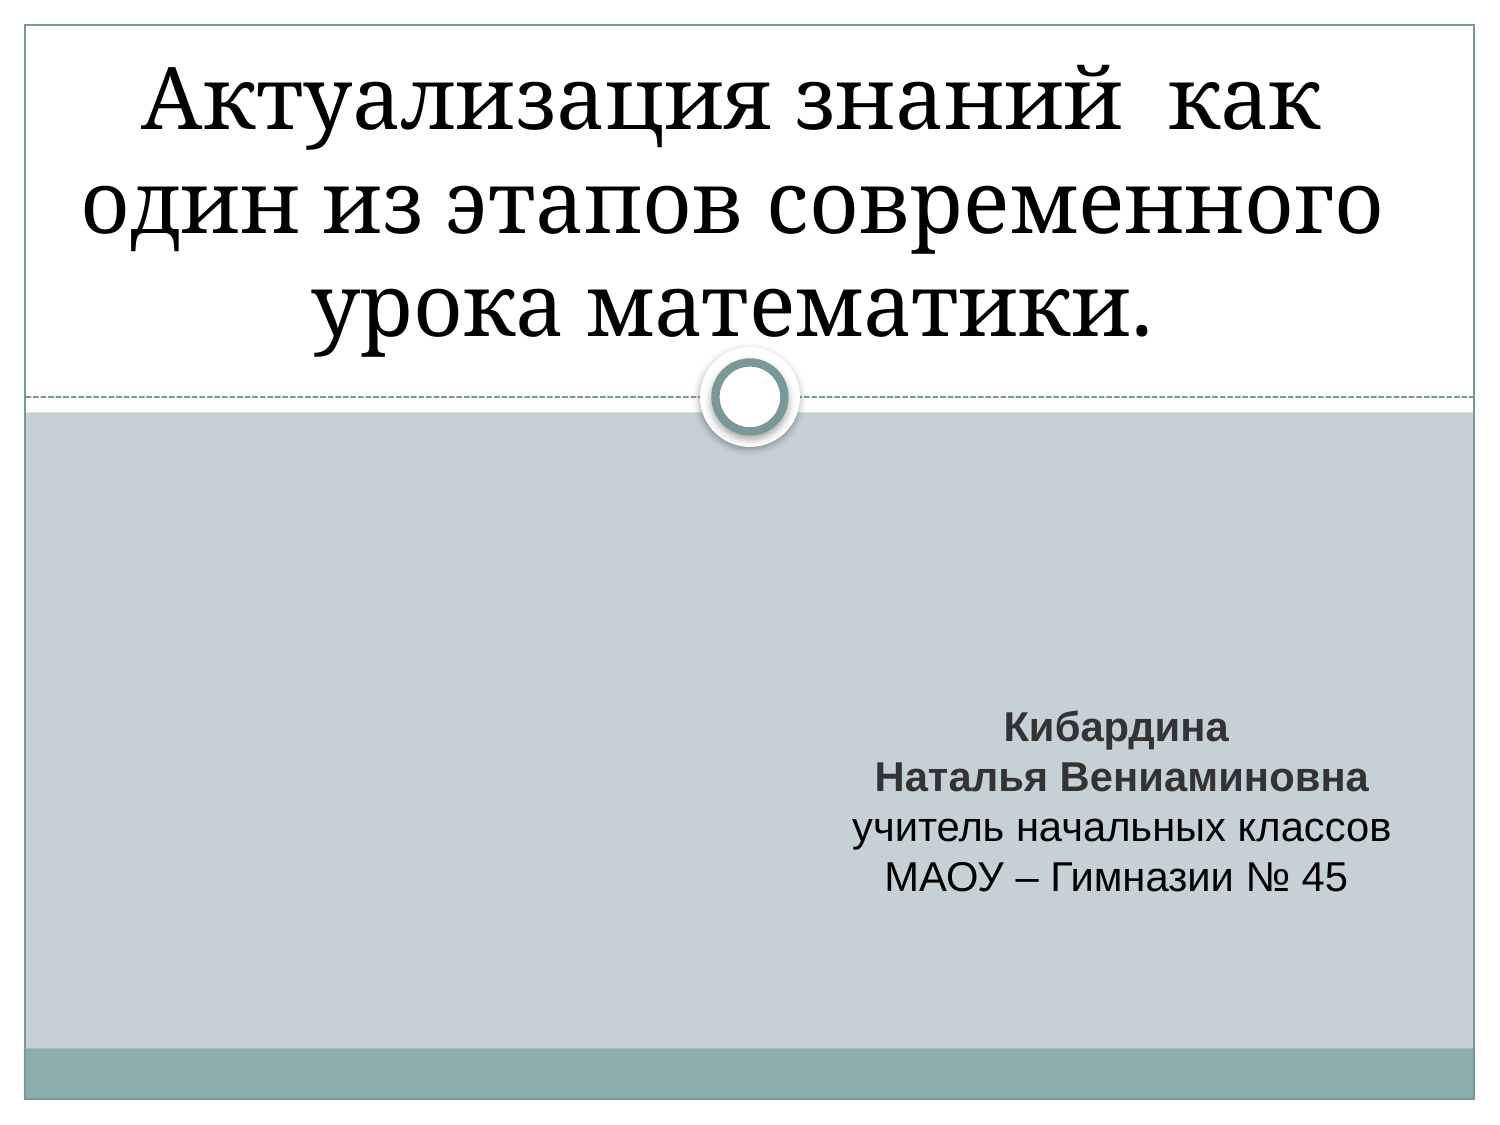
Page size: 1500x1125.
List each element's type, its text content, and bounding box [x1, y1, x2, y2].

subtitle Кибардина Наталья Вениаминовна учитель начальных классов МАОУ – Гимназии № 45 [773, 692, 1471, 988]
title Актуализация знаний как один из этапов современного урока математики. [64, 30, 1400, 362]
